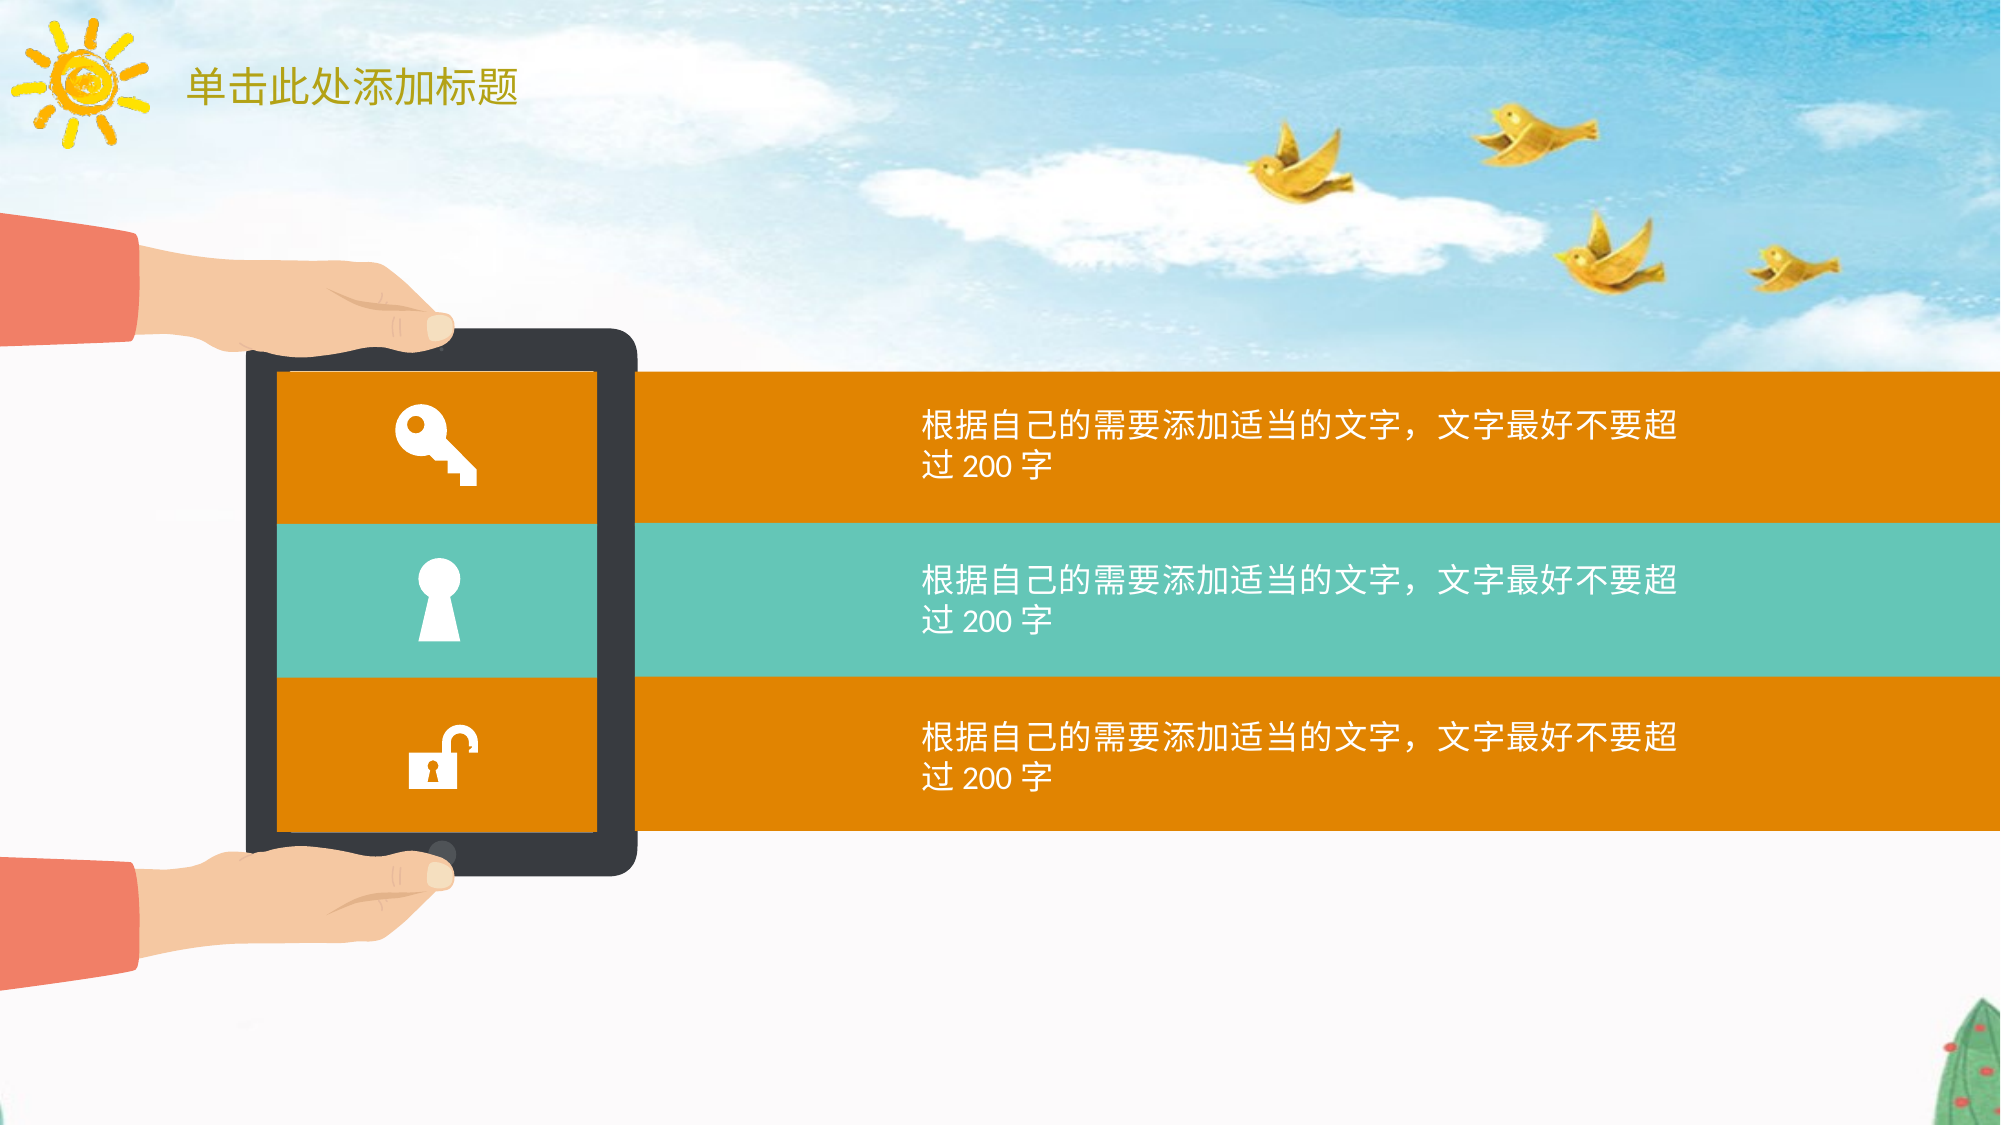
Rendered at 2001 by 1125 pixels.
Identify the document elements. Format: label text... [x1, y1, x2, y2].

text_box [819, 371, 2000, 522]
text_box 根据自己的需要添加适当的文字，文字最好不要超过200字 [906, 551, 1694, 647]
text_box 根据自己的需要添加适当的文字，文字最好不要超过200字 [906, 397, 1694, 492]
text_box 根据自己的需要添加适当的文字，文字最好不要超过200字 [906, 708, 1694, 804]
text_box [819, 676, 2000, 832]
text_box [0, 214, 819, 986]
picture [0, 0, 2001, 1125]
text_box [819, 522, 2000, 676]
text_box 单击此处添加标题 [170, 53, 545, 119]
